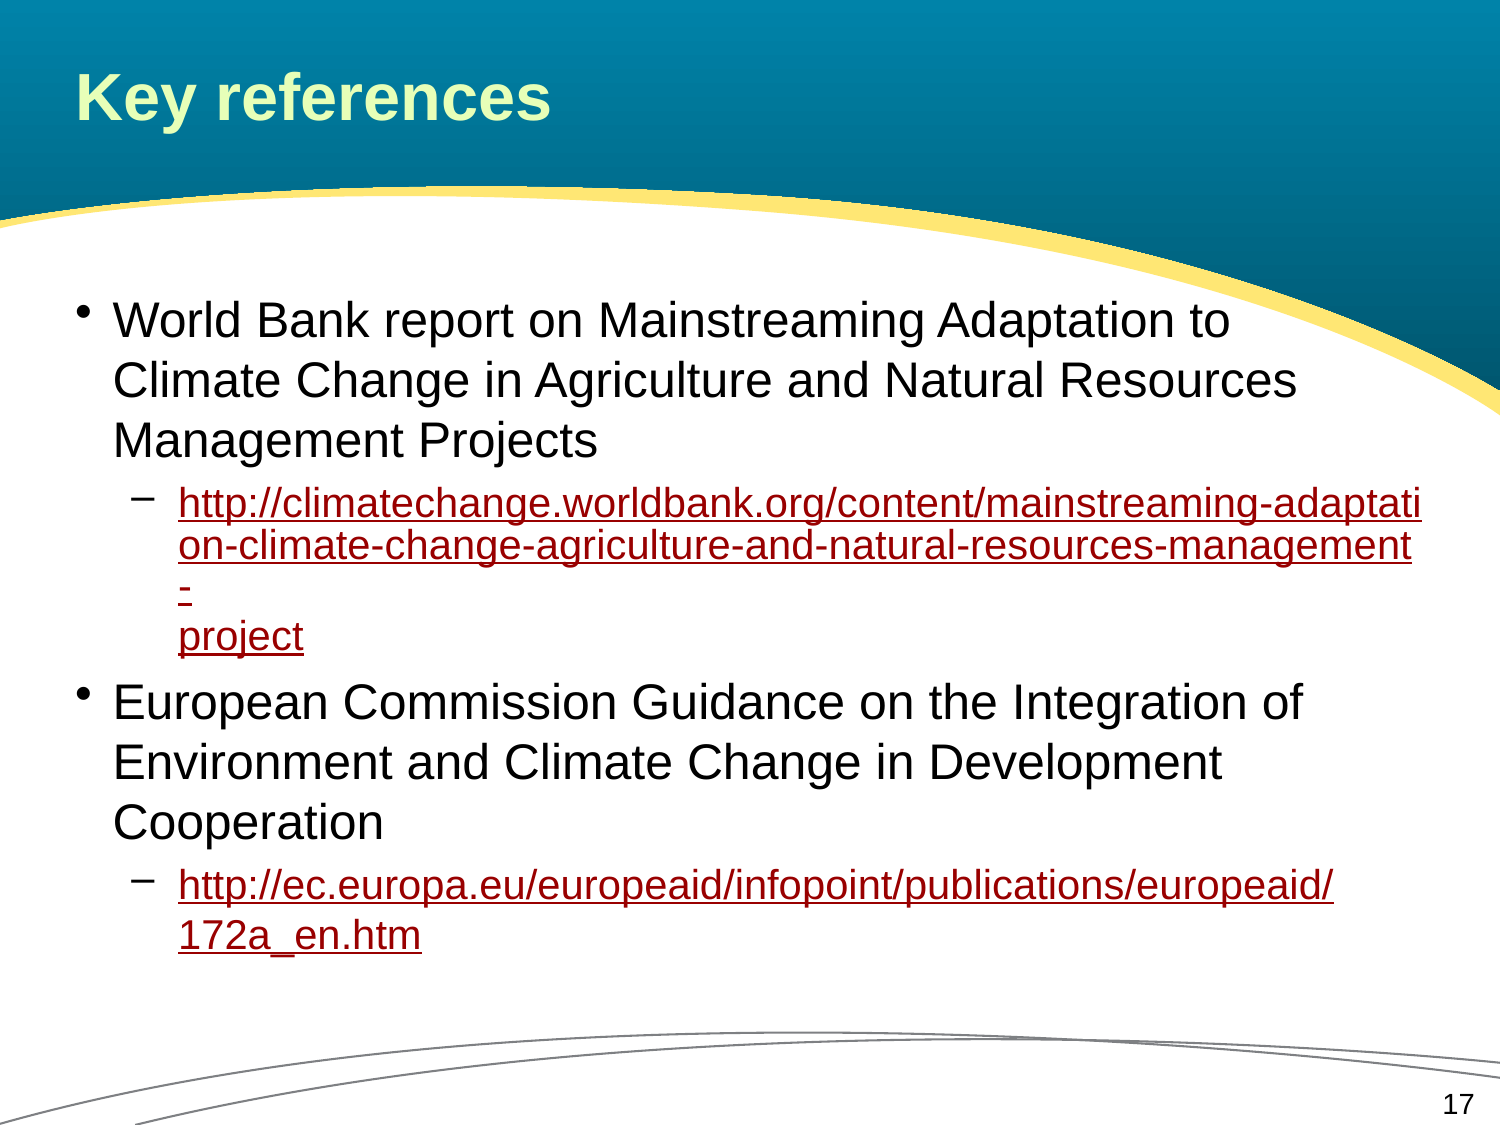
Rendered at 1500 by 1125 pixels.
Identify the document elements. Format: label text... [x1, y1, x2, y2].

slide_number 17 [1124, 1084, 1476, 1113]
title Key references [74, 0, 1476, 188]
list World Bank report on Mainstreaming Adaptation to Climate Change in Agriculture and Natural Resources Management Projects http://climatechange.worldbank.org/content/mainstreaming-adaptation-climate-change-agriculture-and-natural-resources-management-project European Commission Guidance on the Integration of Environment and Climate Change in Development Cooperation http://ec.europa.eu/europeaid/infopoint/publications/europeaid/172a_en.htm [74, 287, 1426, 1076]
